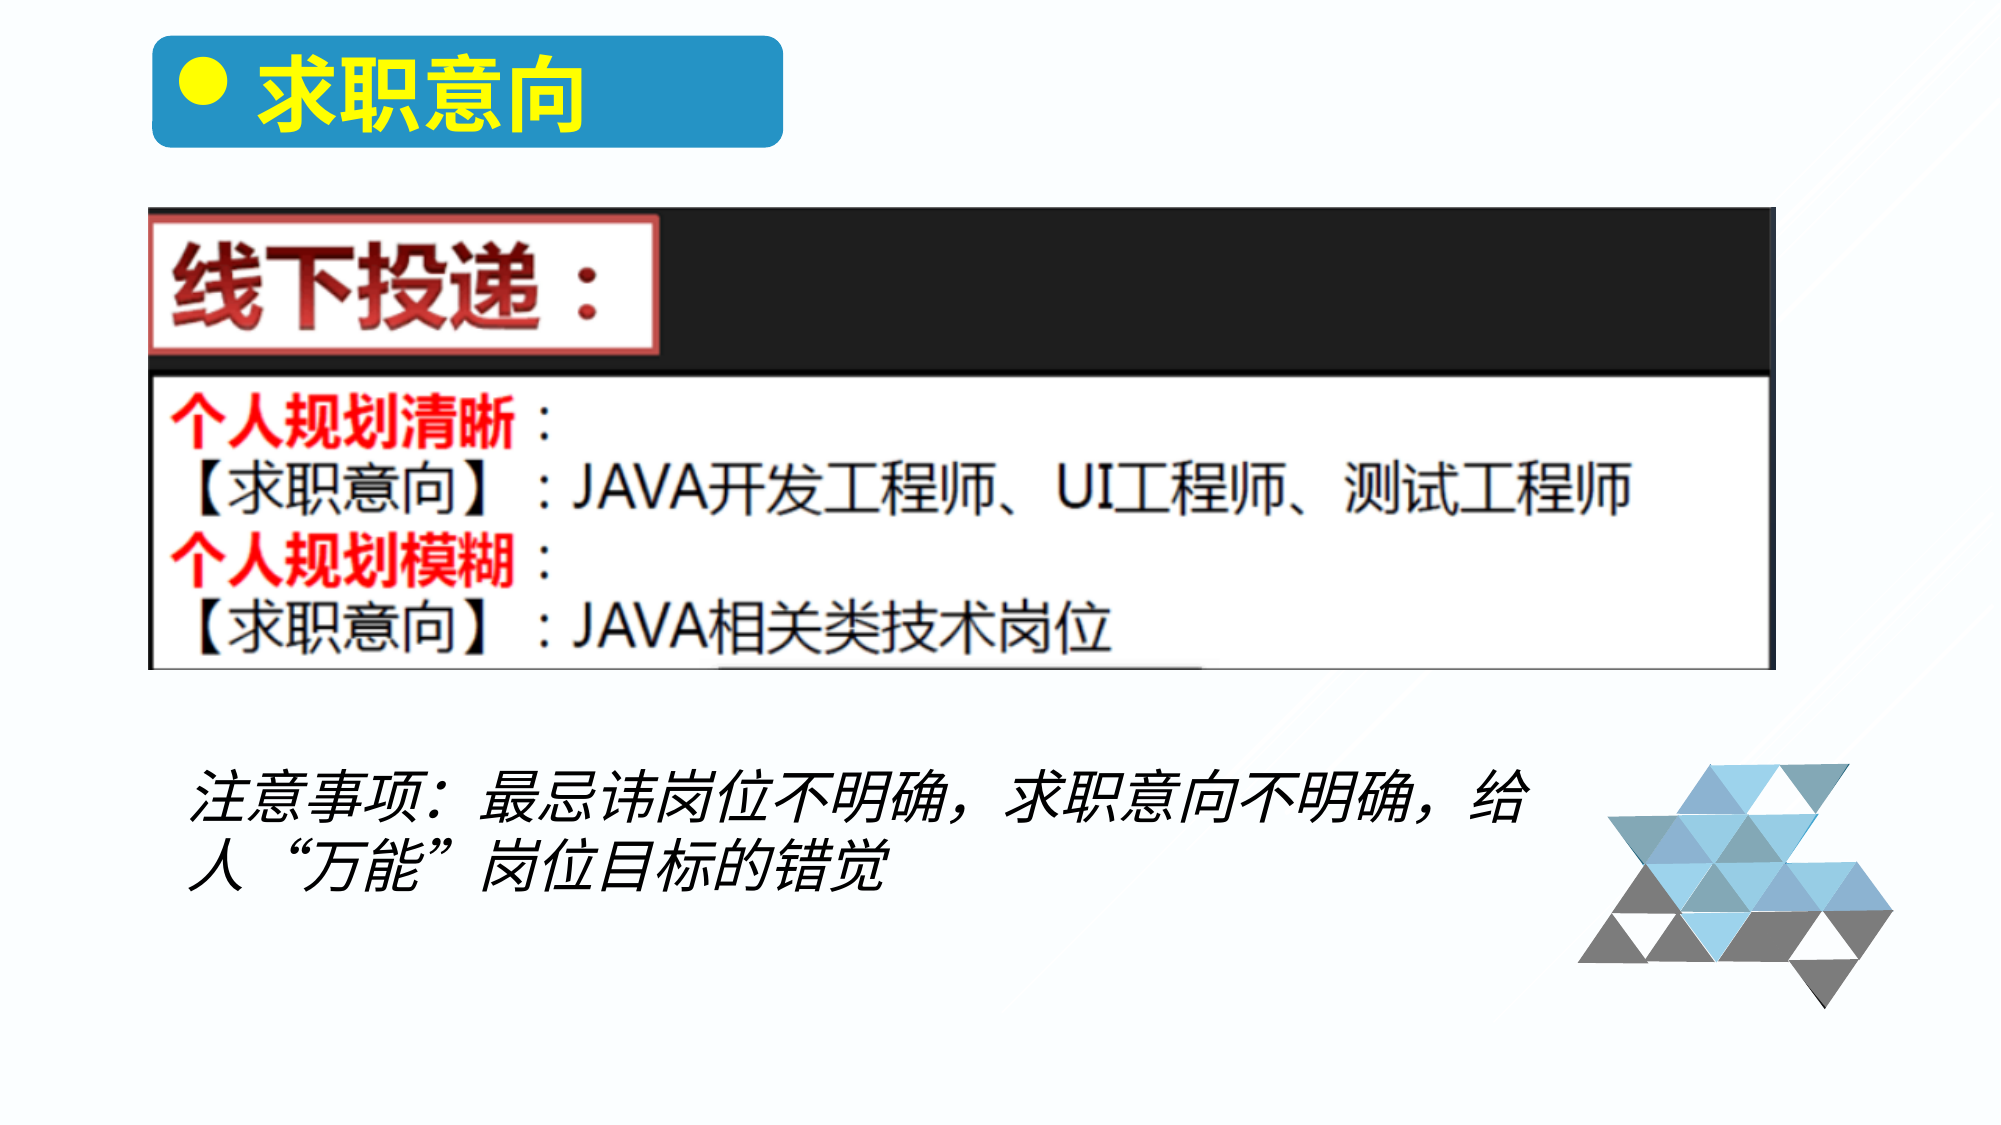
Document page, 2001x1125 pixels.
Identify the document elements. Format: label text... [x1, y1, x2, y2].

text_box 求职意向 [150, 34, 785, 149]
text_box 注意事项：最忌讳岗位不明确，求职意向不明确，给人“万能”岗位目标的错觉 [171, 752, 1553, 907]
picture [148, 207, 1776, 671]
